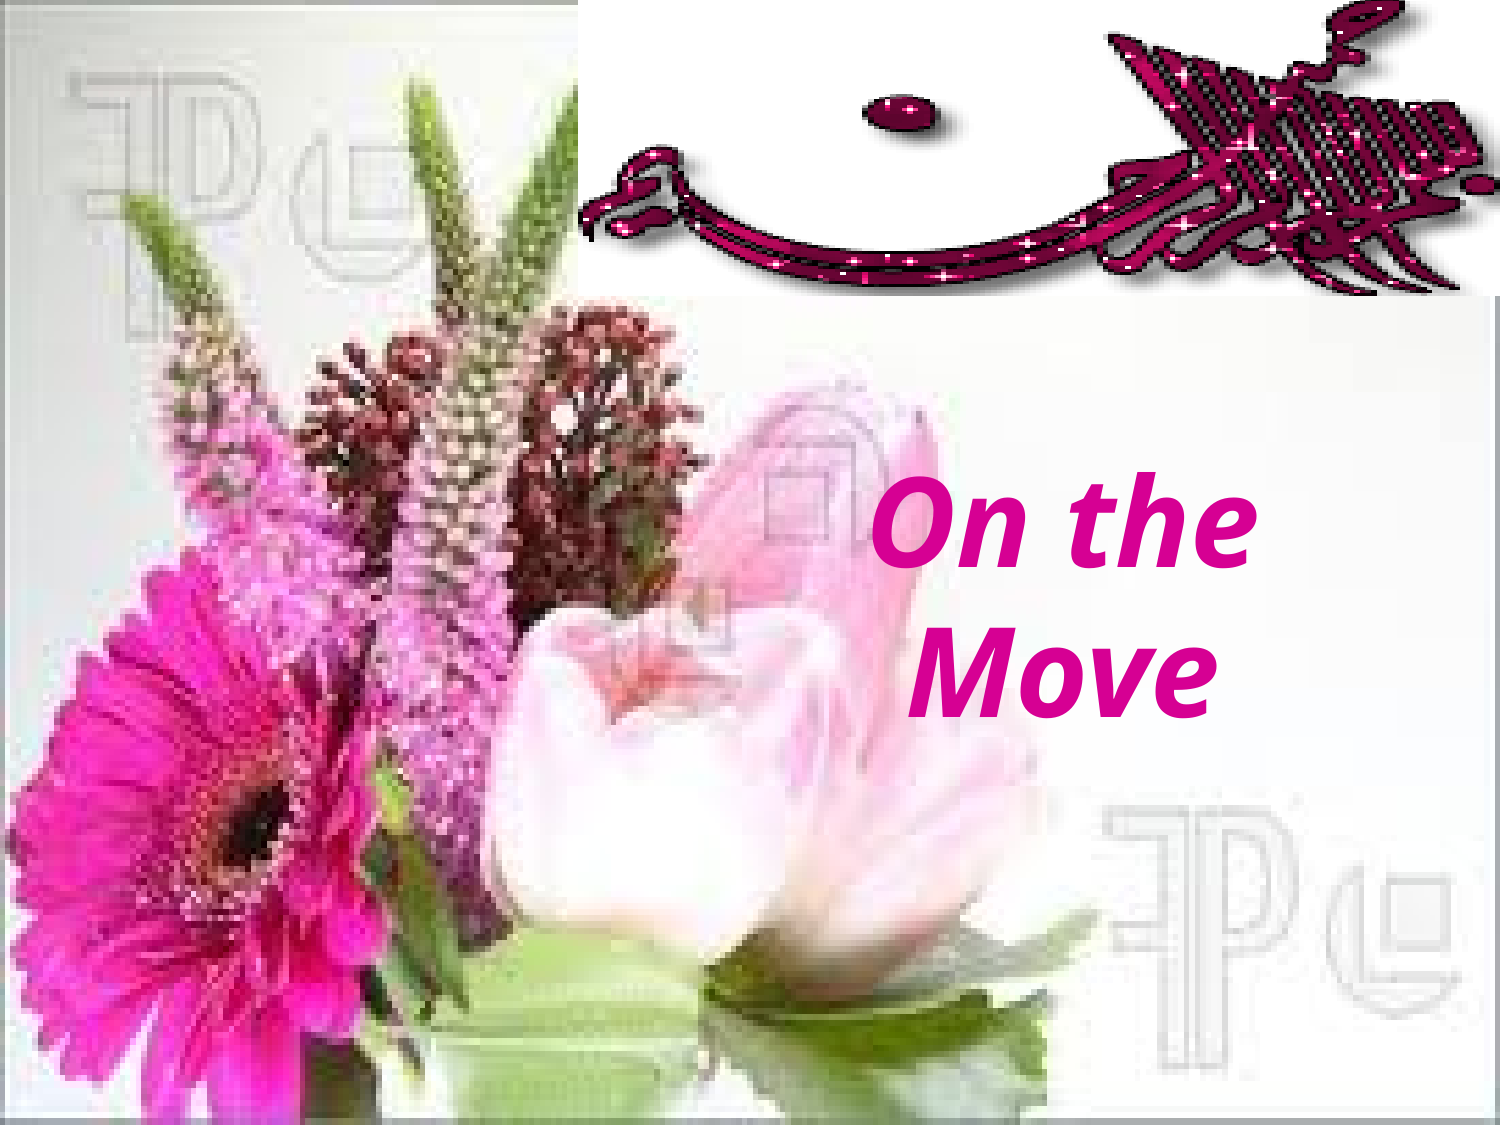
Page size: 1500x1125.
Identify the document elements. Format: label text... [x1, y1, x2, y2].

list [578, 0, 1500, 296]
title On the Move [714, 408, 1412, 776]
picture [0, 0, 1500, 1125]
